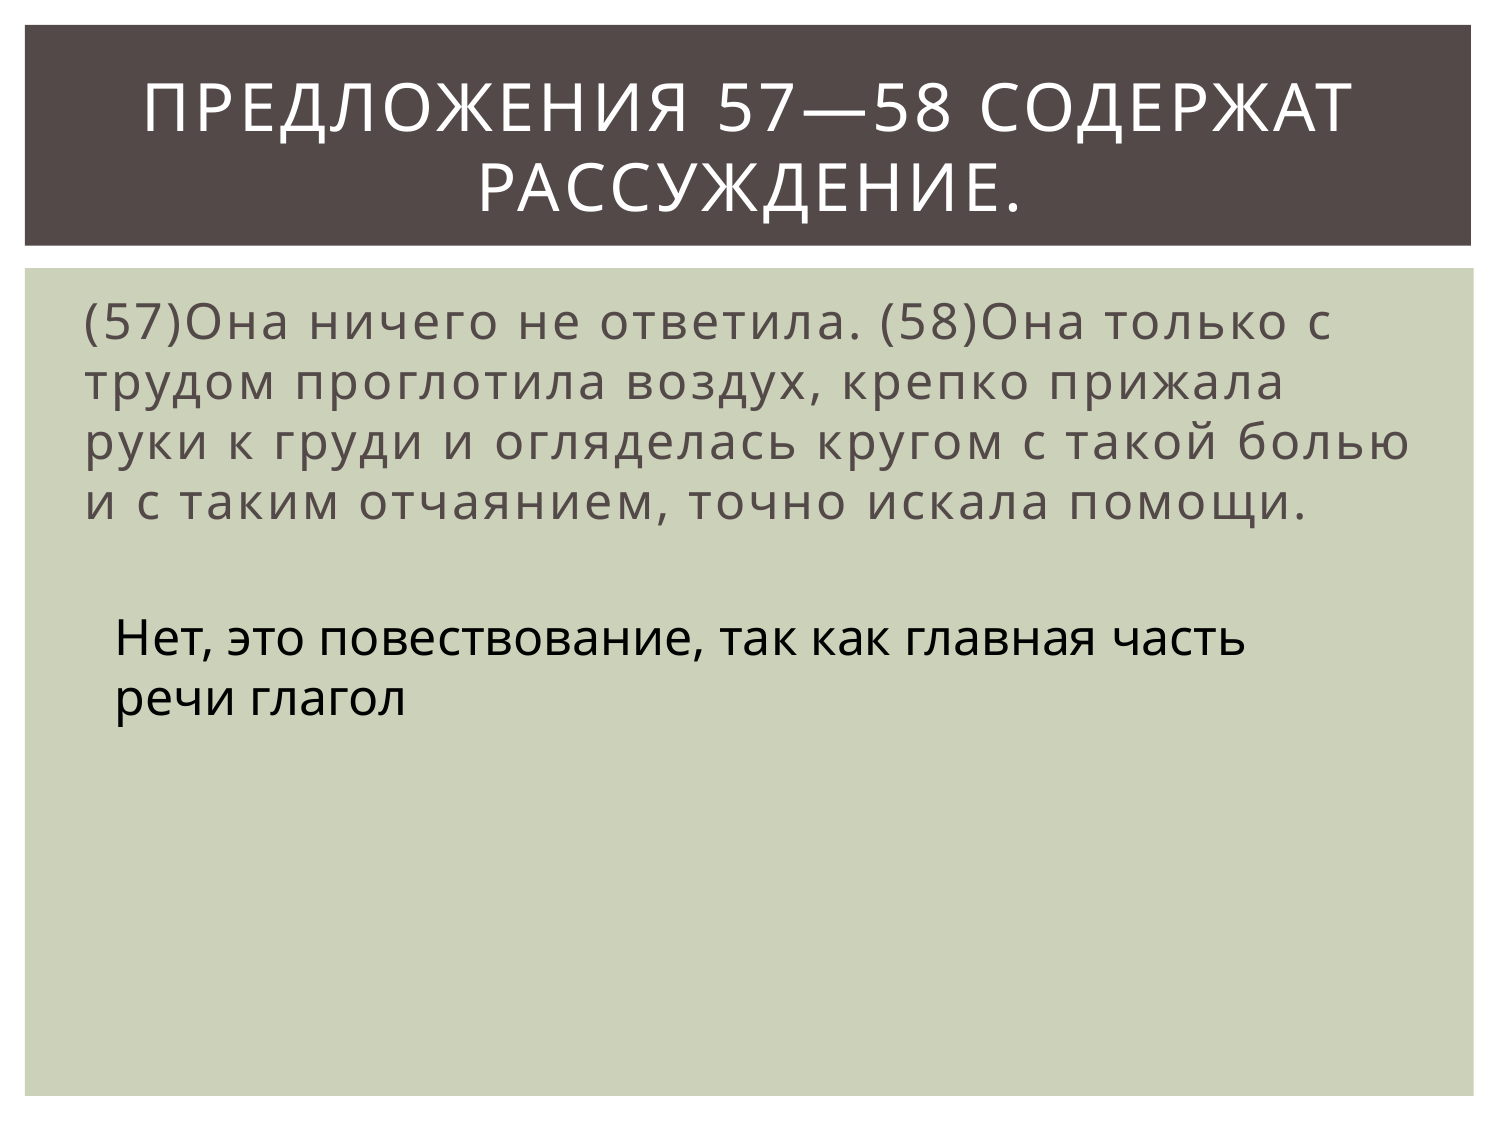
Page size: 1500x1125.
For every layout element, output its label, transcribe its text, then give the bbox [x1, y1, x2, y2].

title Предложения 57—58 содержат рассуждение. [62, 58, 1438, 232]
list (57)Она ничего не ответила. (58)Она только с трудом проглотила воздух, крепко прижала руки к груди и огляделась кругом с такой болью и с таким отчаянием, точно искала помощи. [62, 281, 1442, 1005]
text_box Нет, это повествование, так как главная часть речи глагол [100, 597, 1388, 733]
